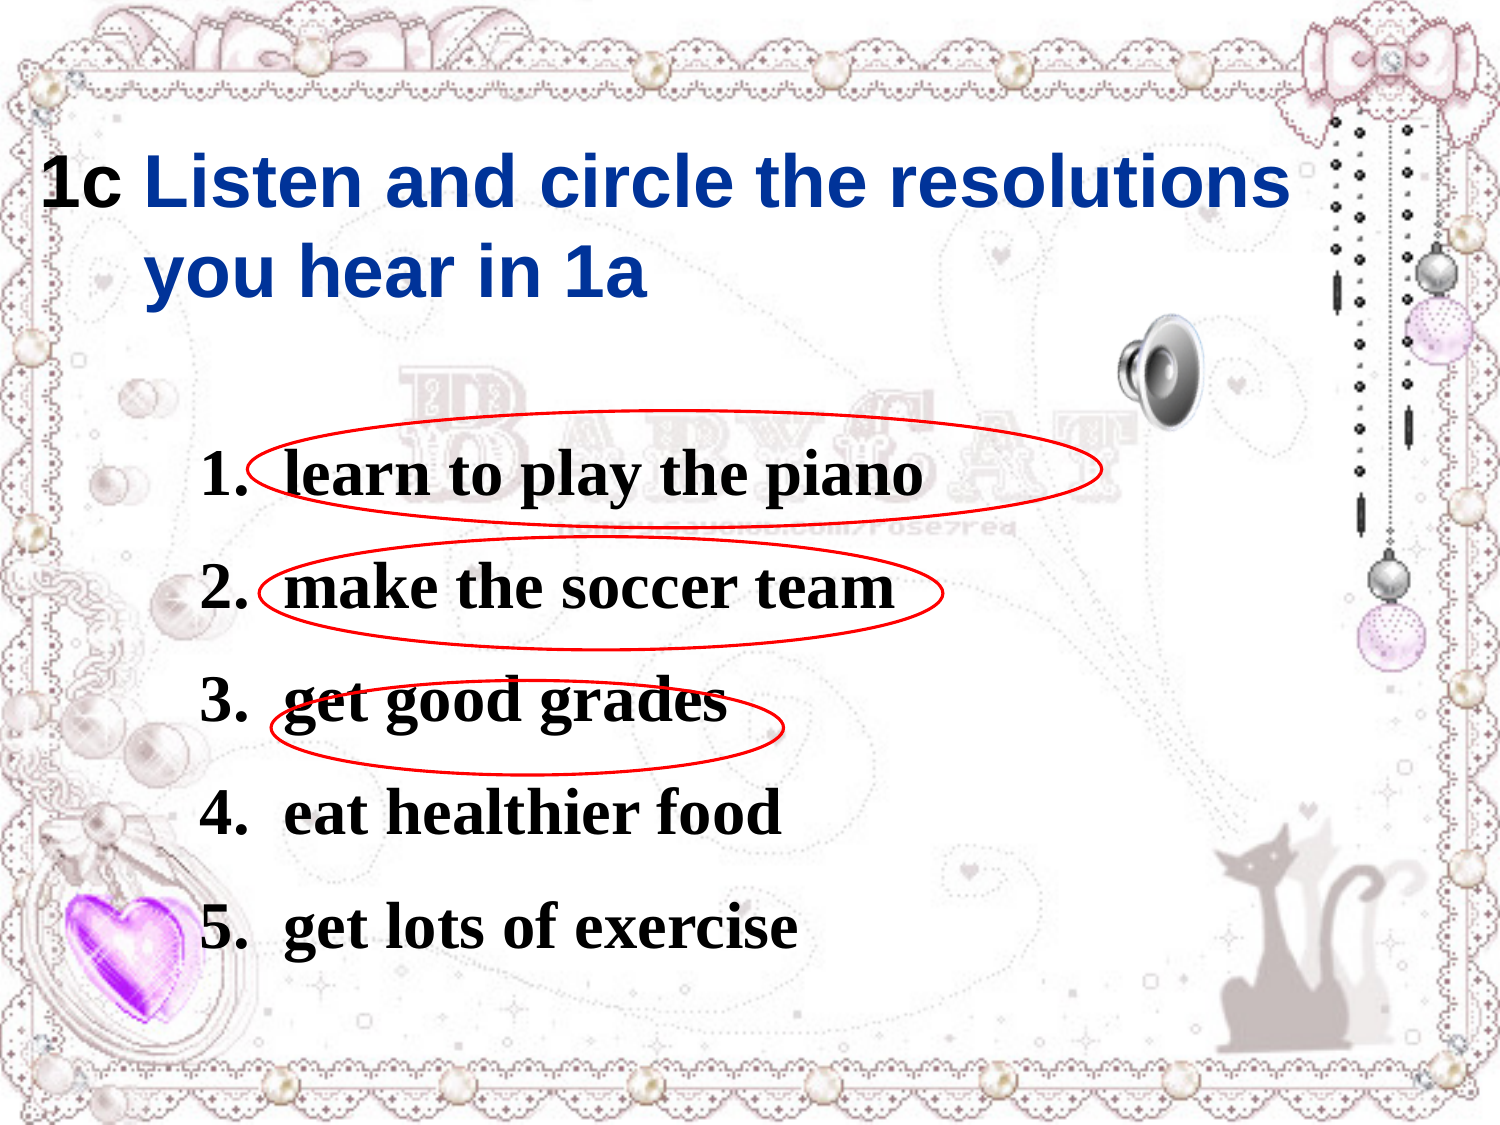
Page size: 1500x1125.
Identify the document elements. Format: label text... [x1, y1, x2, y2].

text_box [247, 410, 1102, 528]
text_box [271, 680, 784, 776]
text_box 1c Listen and circle the resolutions you hear in 1a [24, 124, 1500, 320]
text_box 1. learn to play the piano 2. make the soccer team 3. get good grades 4. eat healthier food 5. get lots of exercise [188, 422, 1125, 968]
text_box [259, 536, 943, 650]
picture [0, 0, 1500, 1125]
